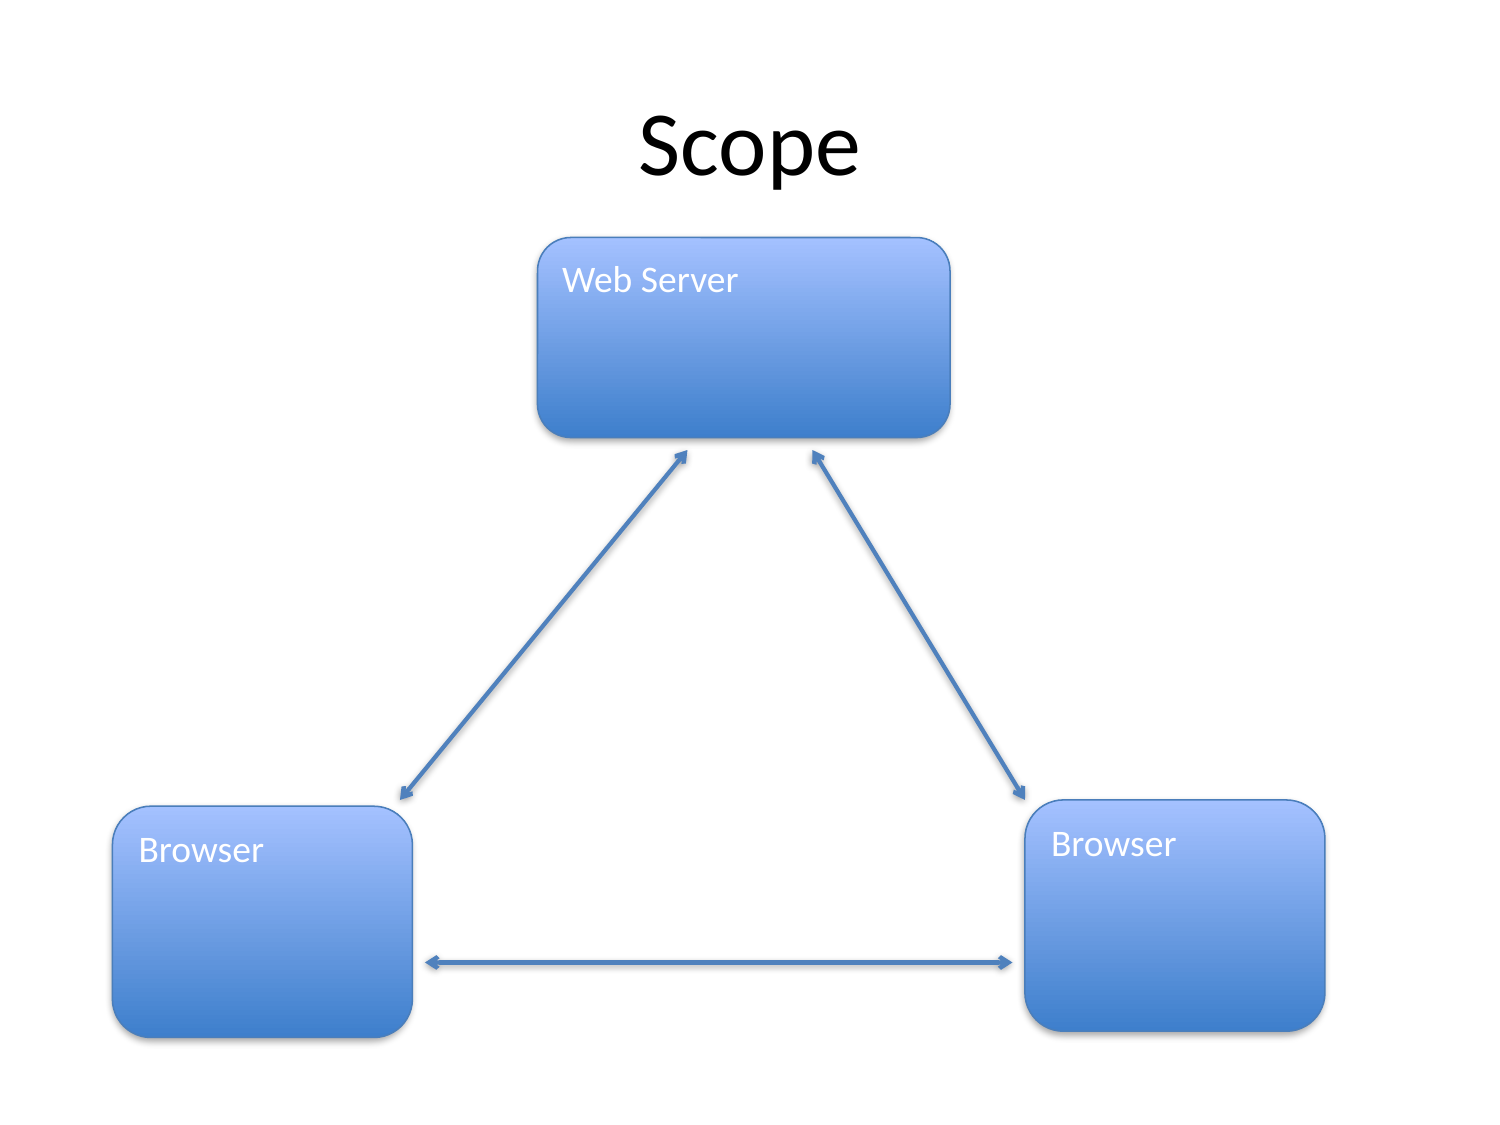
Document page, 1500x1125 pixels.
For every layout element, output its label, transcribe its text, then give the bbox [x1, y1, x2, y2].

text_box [812, 449, 1026, 801]
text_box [399, 449, 688, 801]
text_box Browser [1024, 799, 1326, 1032]
title Scope [75, 45, 1425, 233]
text_box Web Server [536, 236, 951, 439]
text_box Browser [111, 805, 414, 1039]
